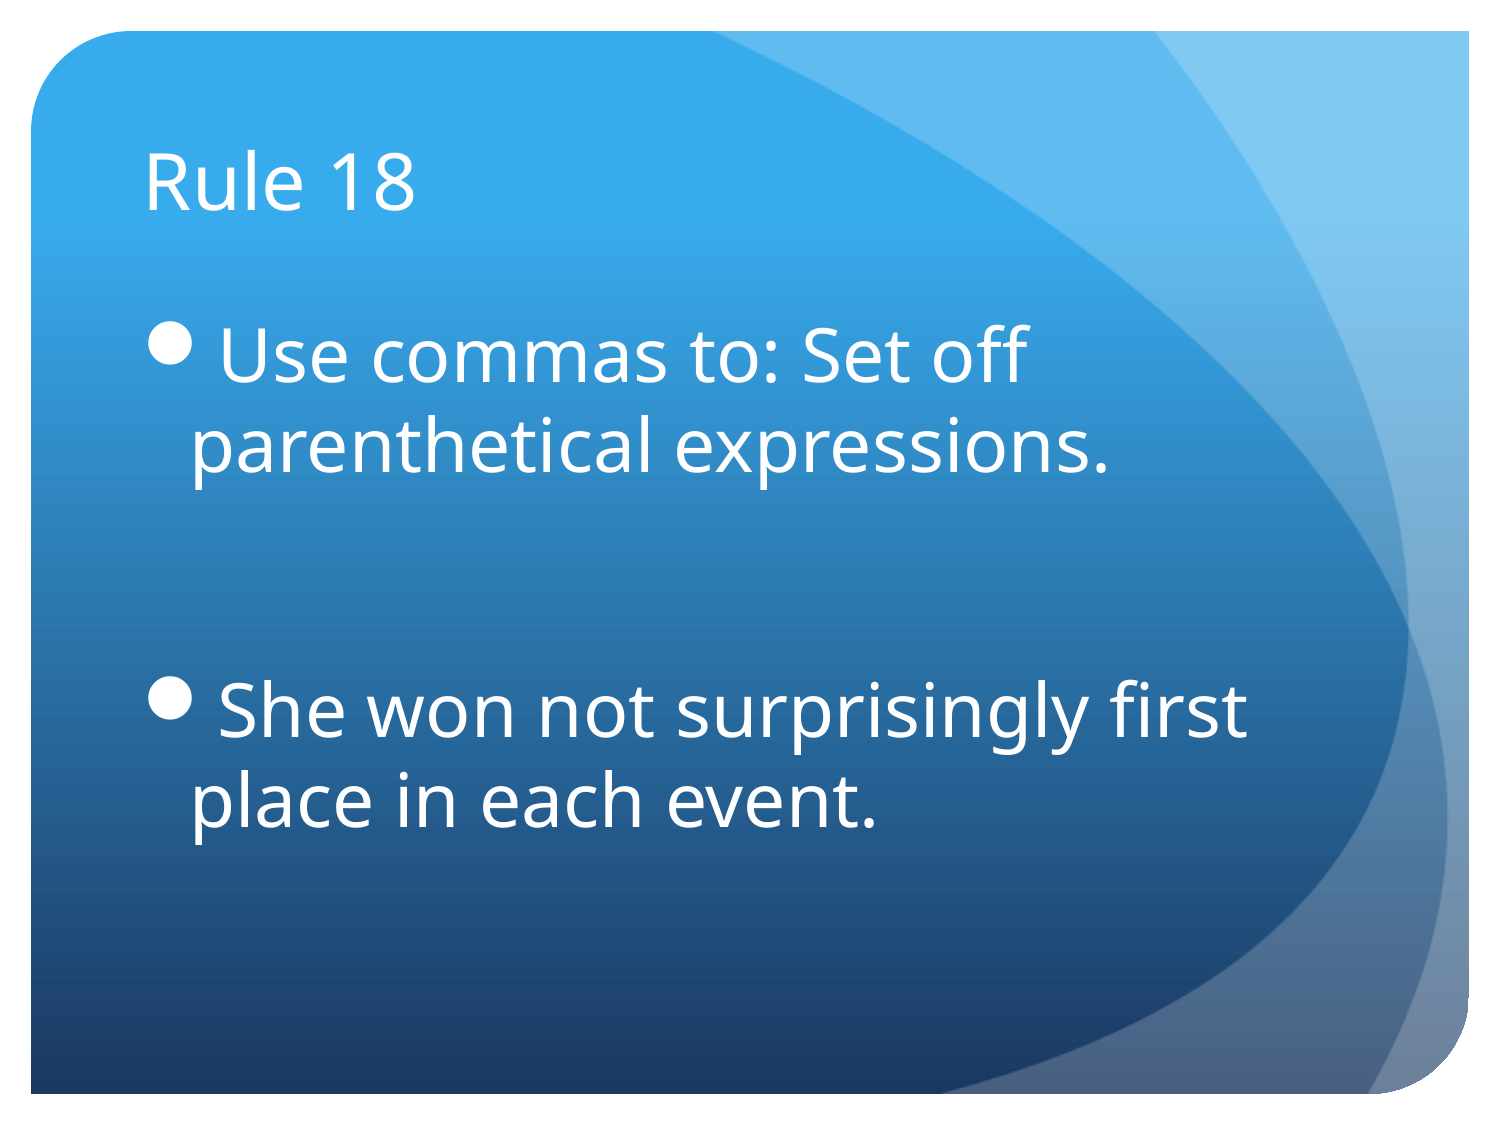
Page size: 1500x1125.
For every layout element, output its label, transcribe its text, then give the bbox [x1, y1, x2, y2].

list Use commas to: Set off parenthetical expressions. [127, 299, 1373, 638]
title Rule 18 [127, 62, 1372, 234]
list She won not surprisingly first place in each event. [127, 654, 1373, 993]
picture [24, 30, 1473, 1094]
